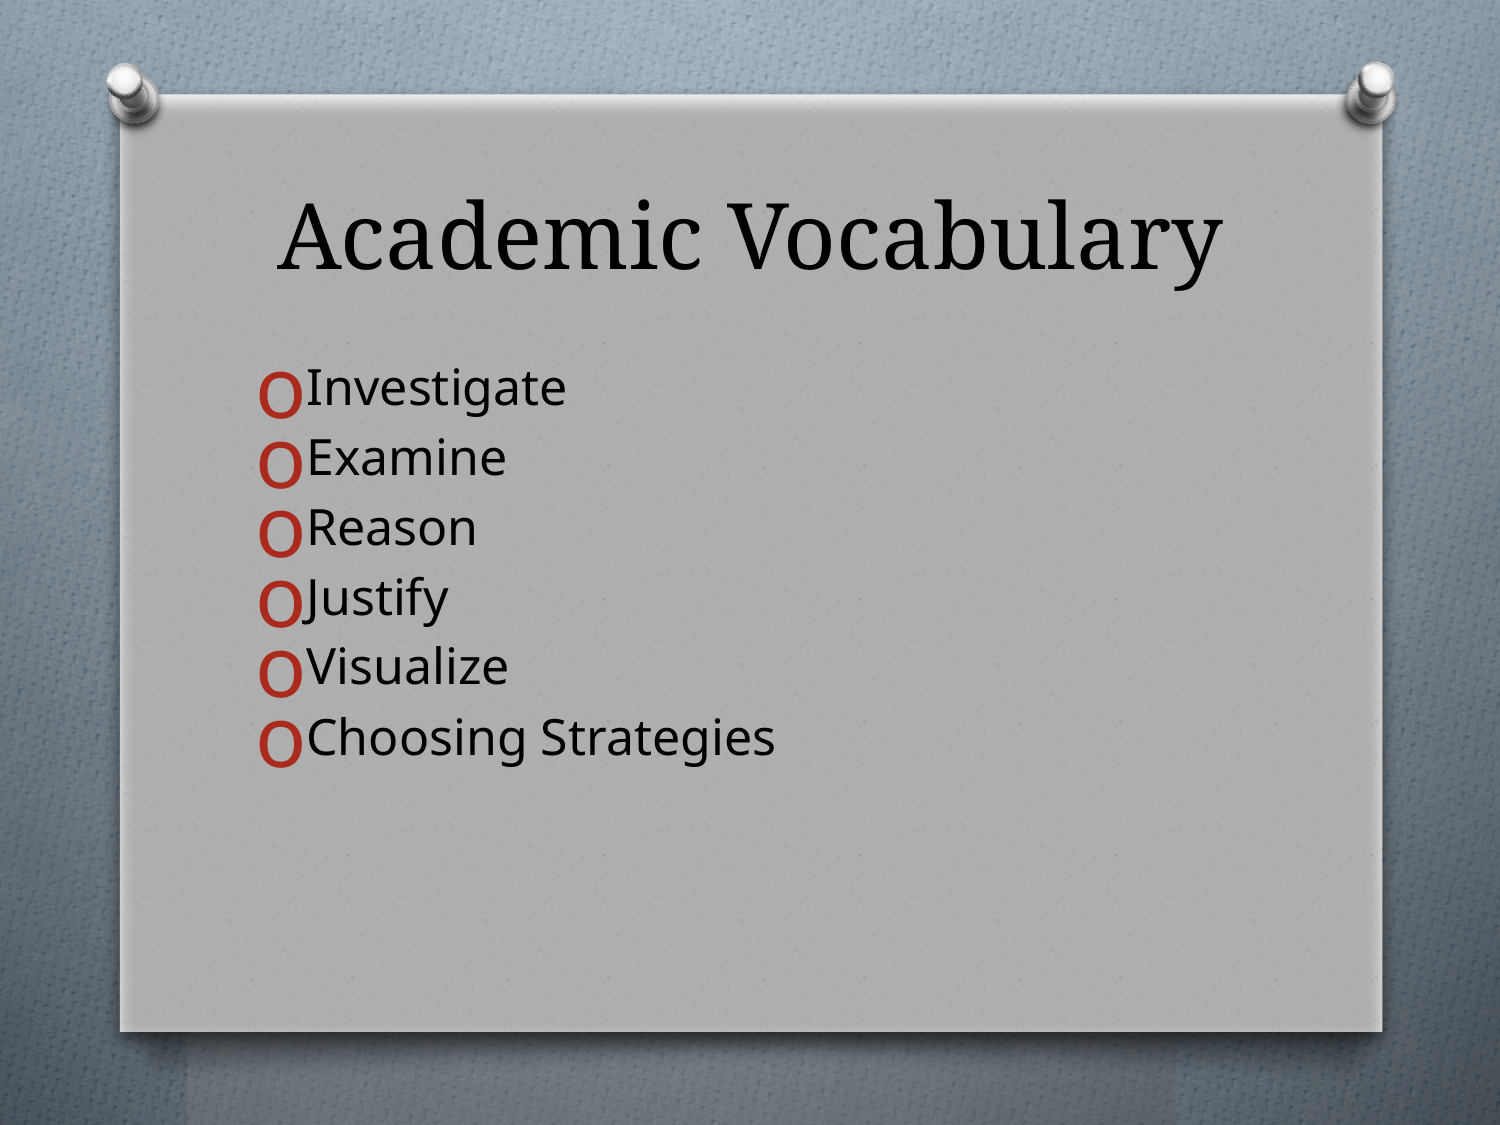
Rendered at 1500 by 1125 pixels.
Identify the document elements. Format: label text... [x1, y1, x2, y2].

picture [75, 29, 198, 153]
picture [1317, 35, 1439, 156]
title Academic Vocabulary [179, 134, 1323, 332]
list Investigate Examine Reason Justify Visualize Choosing Strategies [240, 347, 1257, 939]
